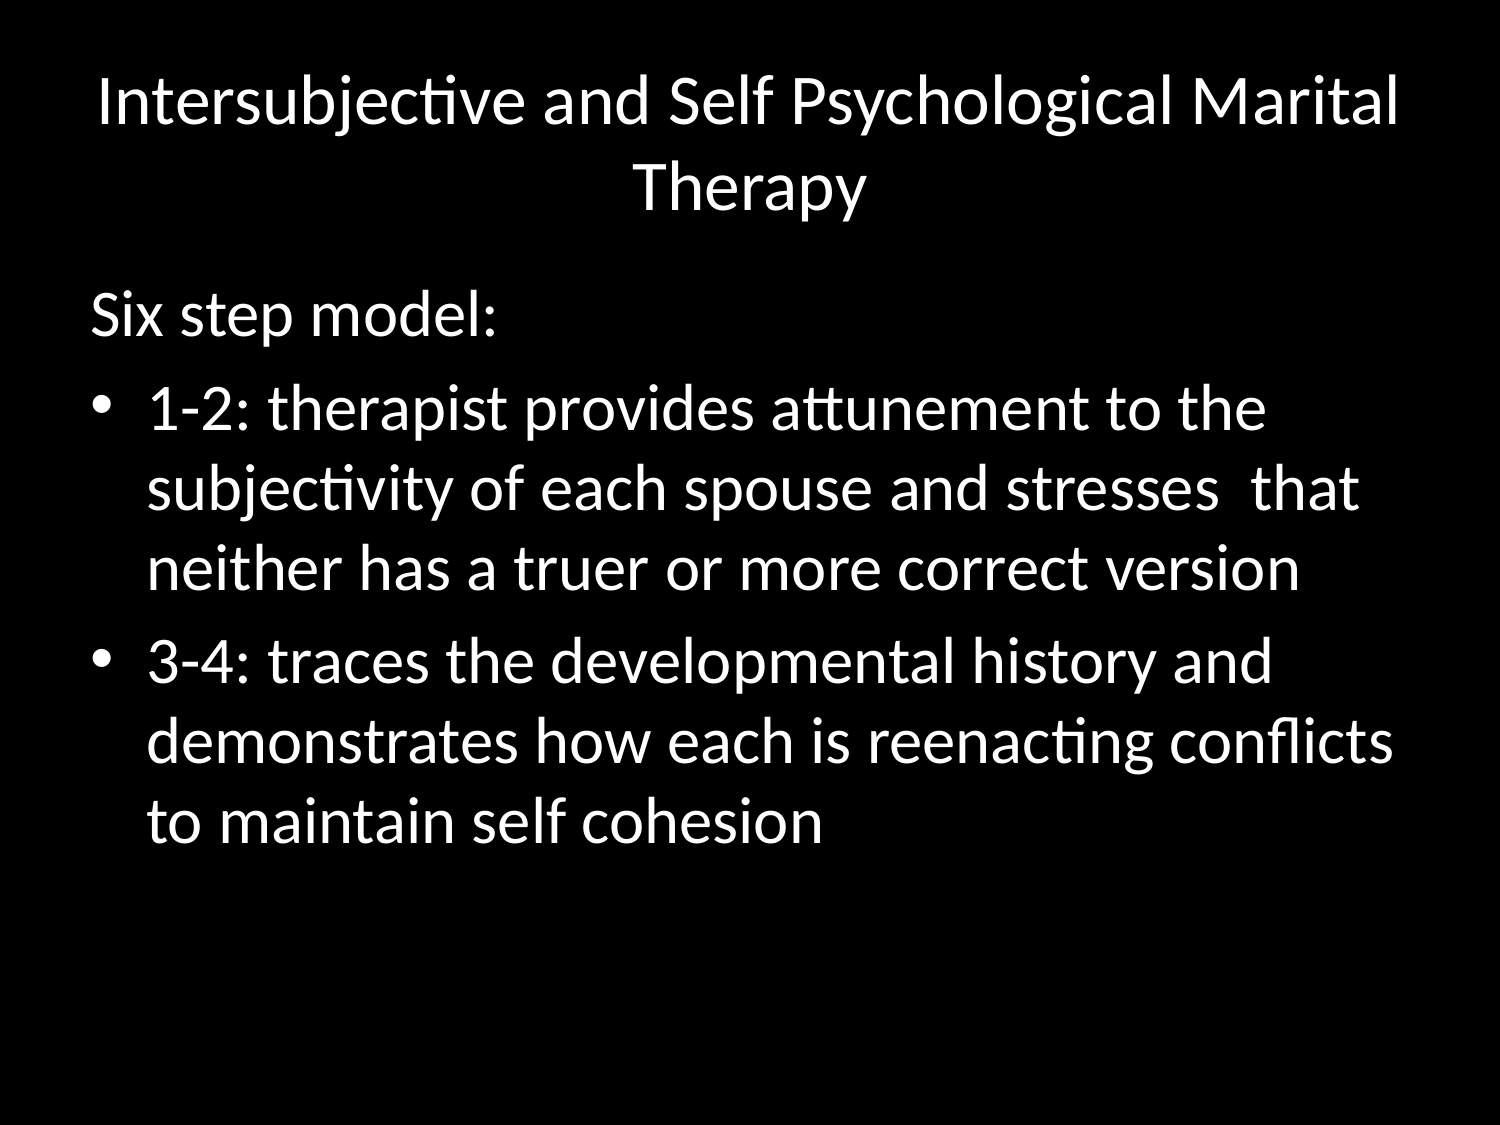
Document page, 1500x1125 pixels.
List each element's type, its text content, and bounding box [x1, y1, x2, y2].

list Six step model: 1-2: therapist provides attunement to the subjectivity of each spouse and stresses that neither has a truer or more correct version 3-4: traces the developmental history and demonstrates how each is reenacting conflicts to maintain self cohesion [75, 262, 1425, 1005]
title Intersubjective and Self Psychological Marital Therapy [75, 45, 1425, 233]
